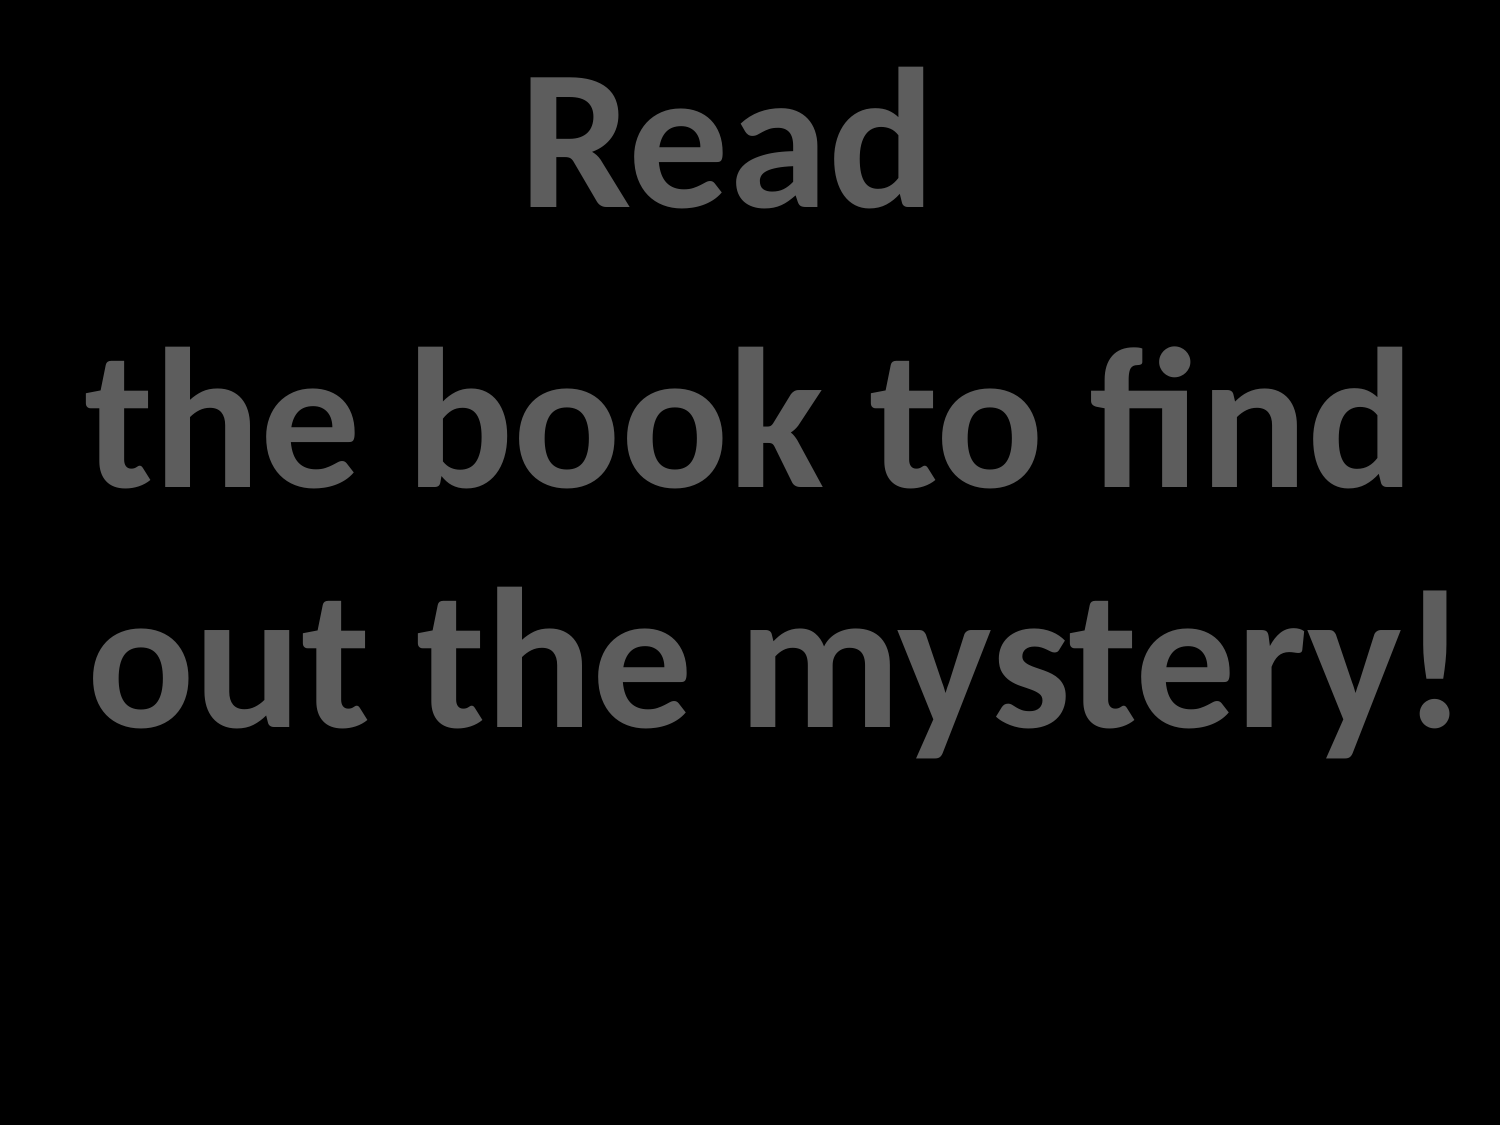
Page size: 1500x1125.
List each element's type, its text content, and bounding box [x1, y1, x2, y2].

list Read the book to find out the mystery! [0, 0, 1500, 1125]
